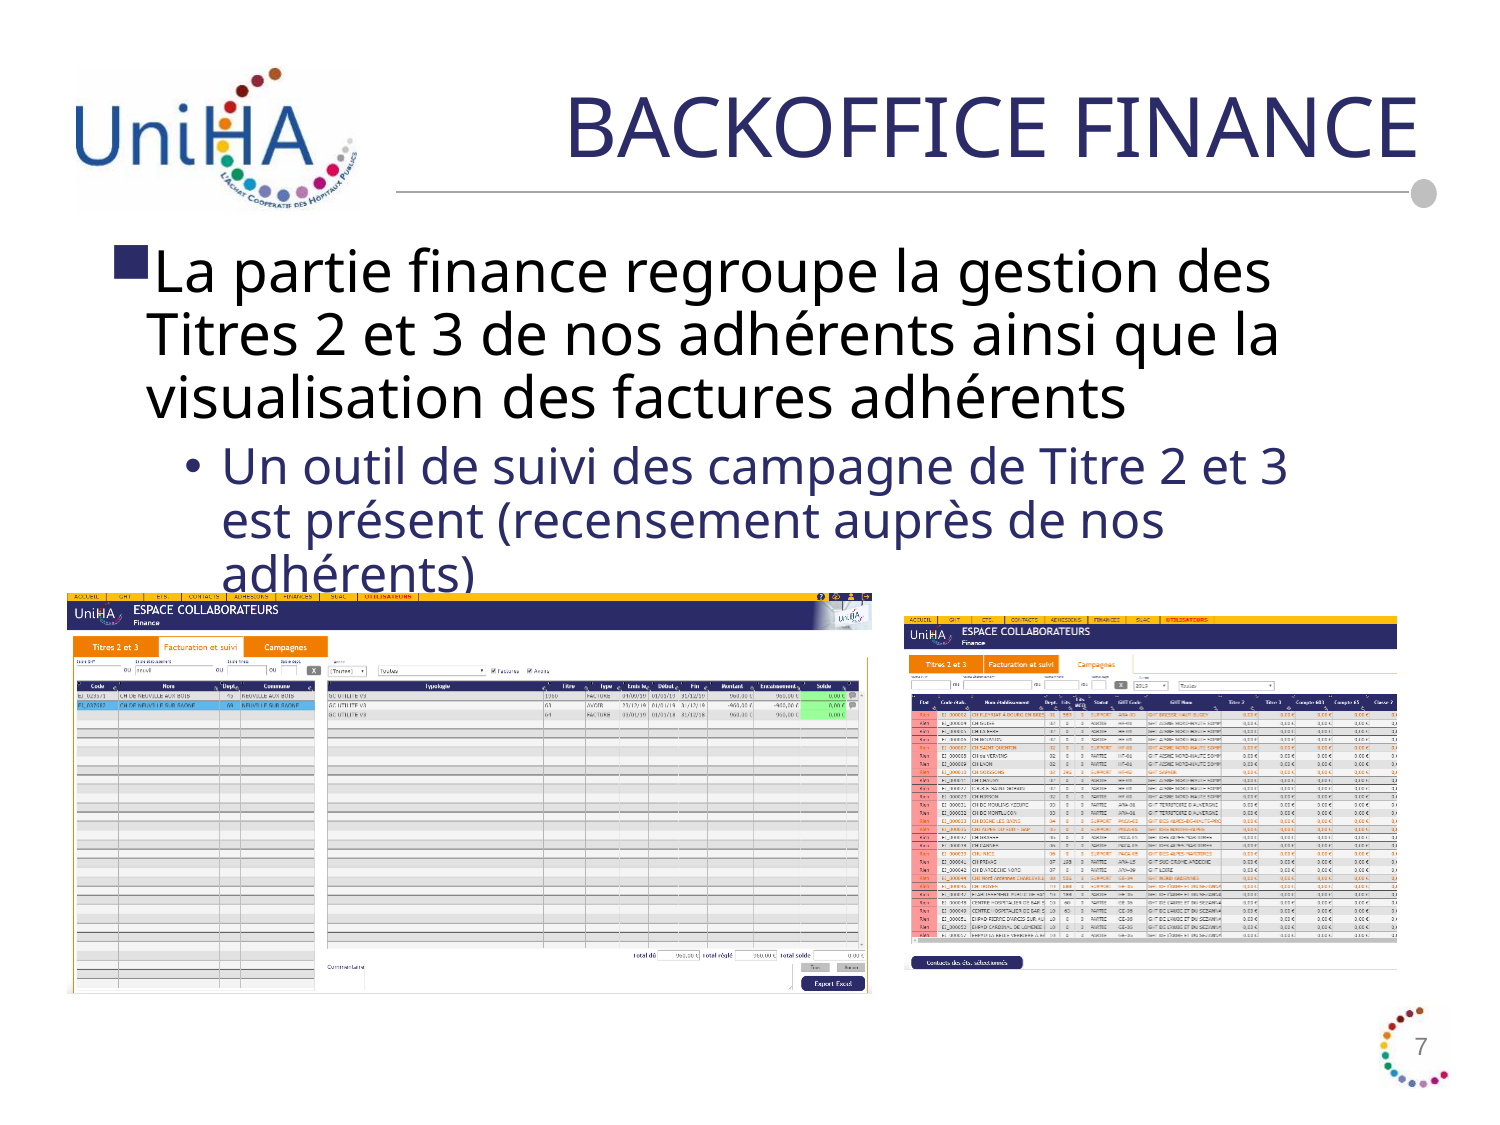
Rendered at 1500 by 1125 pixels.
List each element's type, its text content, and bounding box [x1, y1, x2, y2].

picture [67, 593, 872, 994]
picture [904, 616, 1397, 970]
title BACKOFFICE FINANCE [371, 78, 1437, 171]
picture [1379, 1006, 1449, 1089]
picture [76, 66, 360, 214]
list La partie finance regroupe la gestion des Titres 2 et 3 de nos adhérents ainsi que la visualisation des factures adhérents Un outil de suivi des campagne de Titre 2 et 3 est présent (recensement auprès de nos adhérents) [94, 234, 1359, 994]
